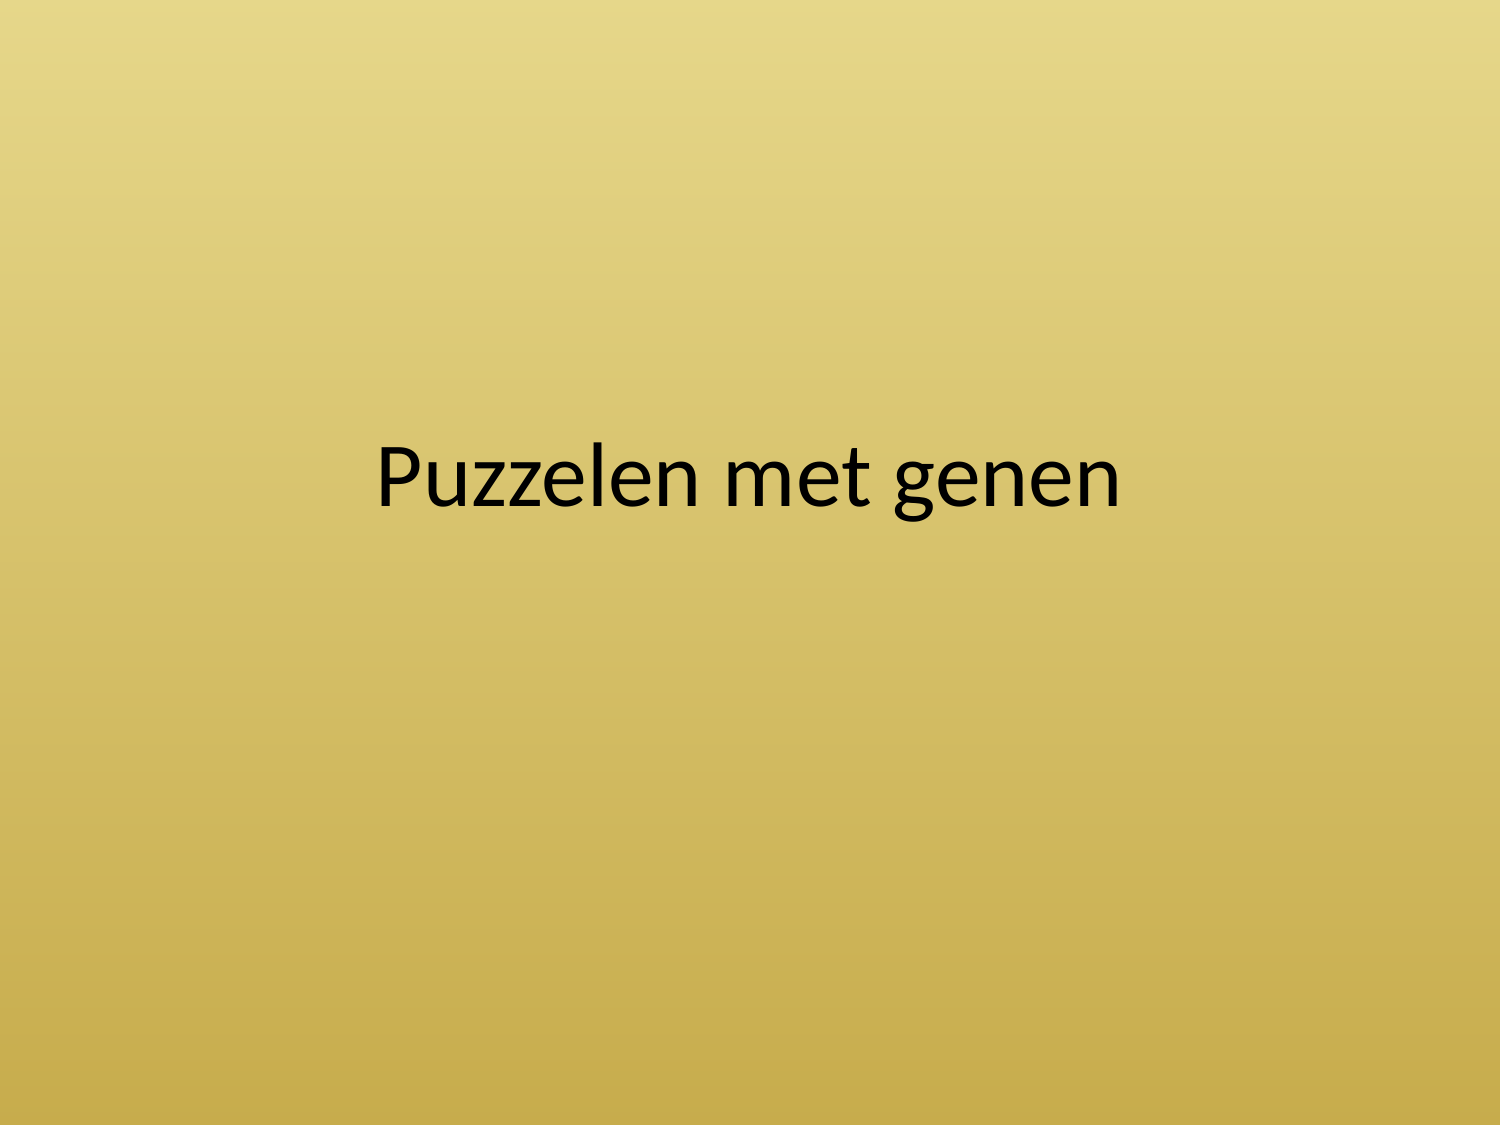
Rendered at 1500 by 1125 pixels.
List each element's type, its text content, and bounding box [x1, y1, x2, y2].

title Puzzelen met genen [112, 349, 1388, 591]
